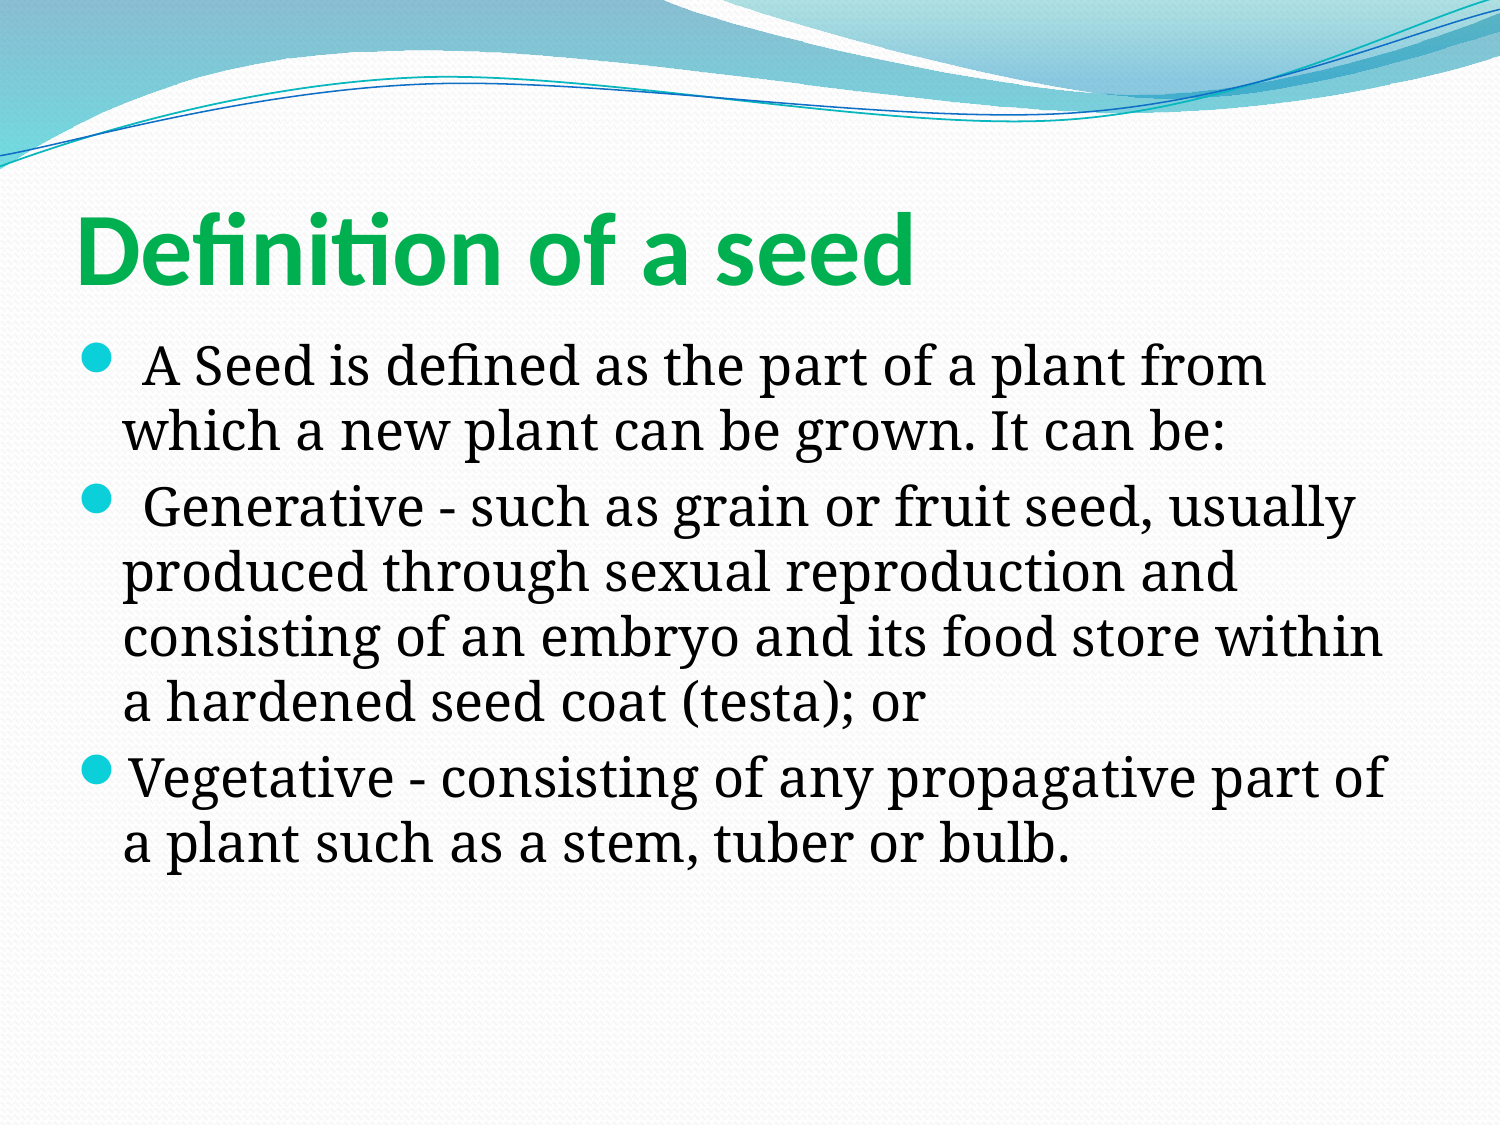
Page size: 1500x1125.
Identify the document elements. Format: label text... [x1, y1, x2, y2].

list A Seed is defined as the part of a plant from which a new plant can be grown. It can be: Generative - such as grain or fruit seed, usually produced through sexual reproduction and consisting of an embryo and its food store within a hardened seed coat (testa); or Vegetative - consisting of any propagative part of a plant such as a stem, tuber or bulb. [62, 323, 1409, 1125]
title Definition of a seed [75, 115, 1425, 303]
